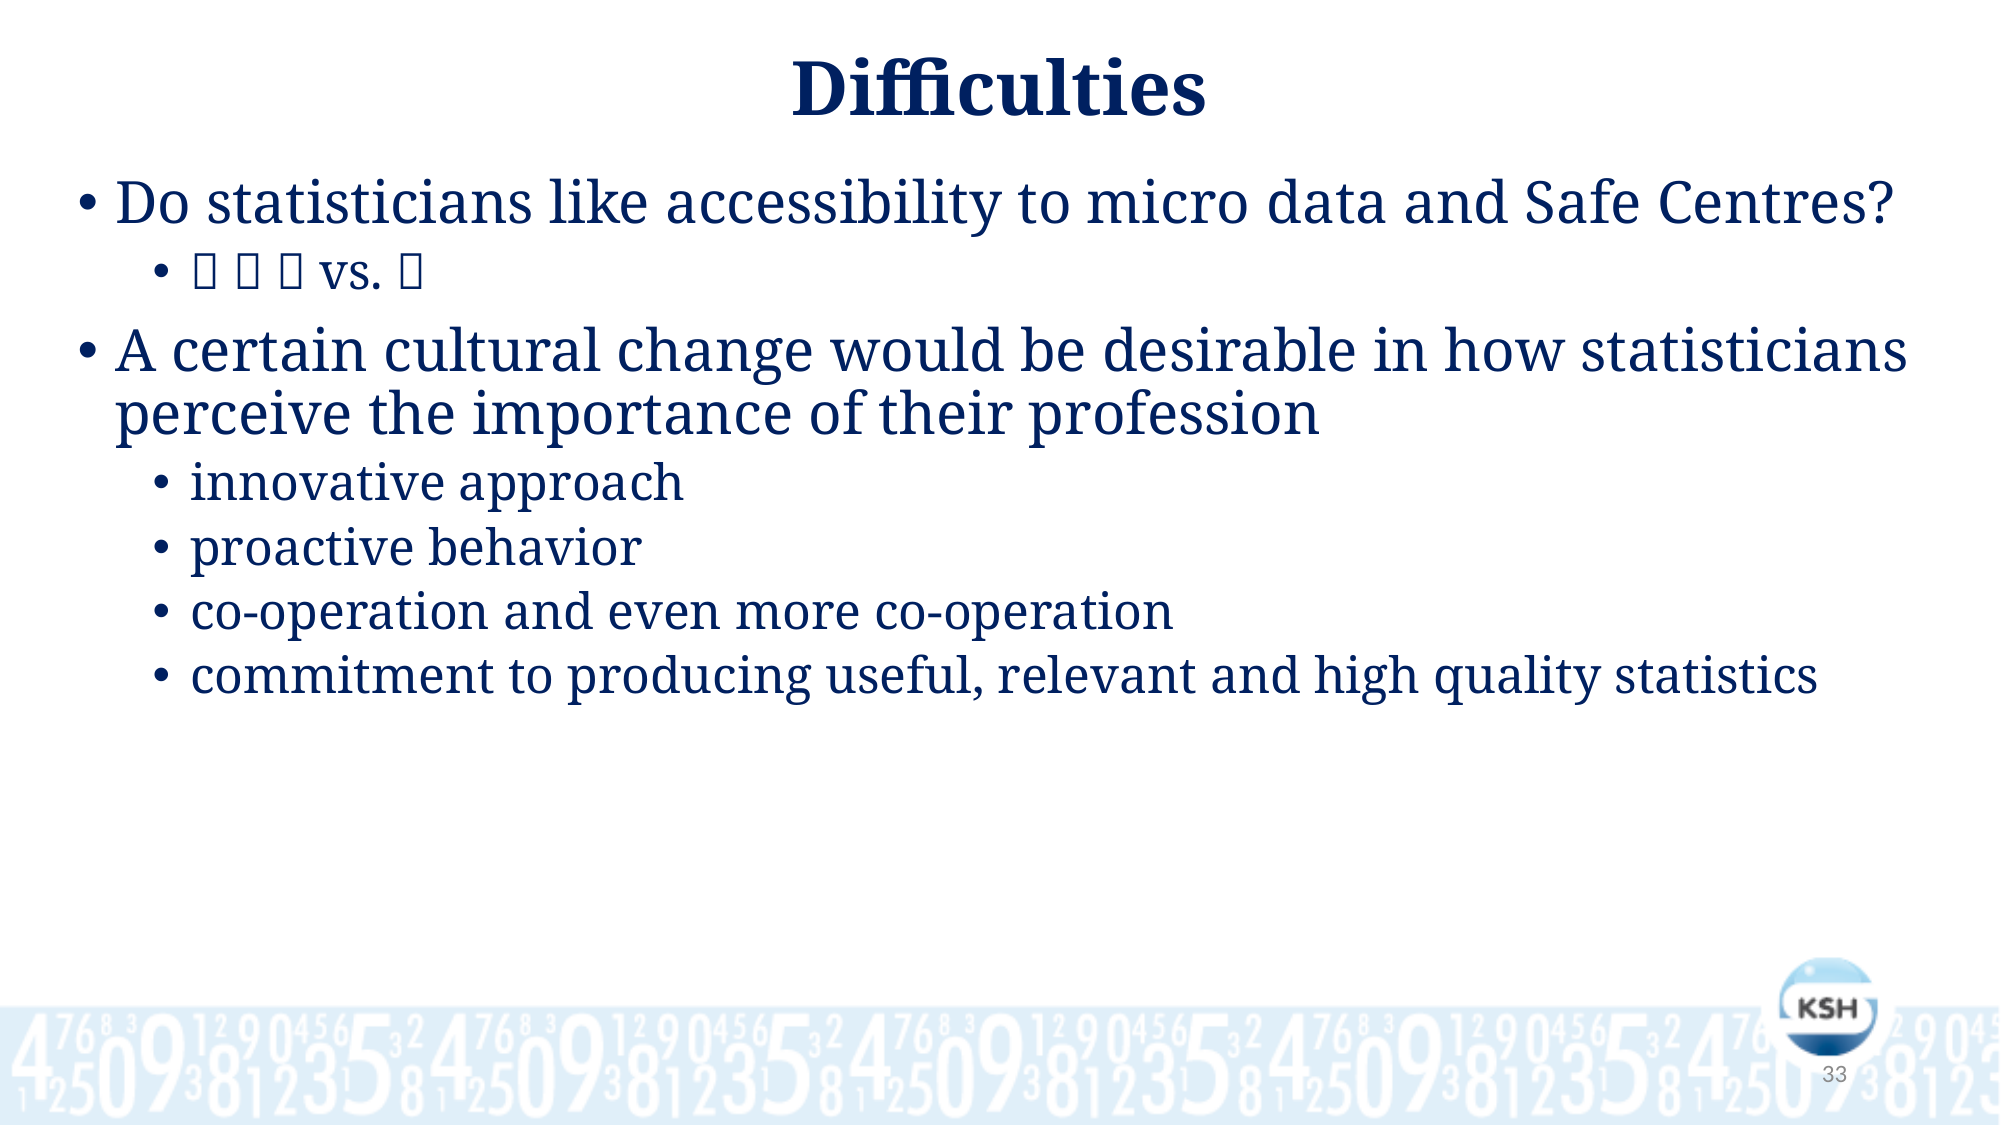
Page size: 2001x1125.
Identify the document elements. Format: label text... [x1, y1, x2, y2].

picture [0, 0, 2001, 1125]
slide_number 33 [1412, 1042, 1863, 1103]
text_box Difficulties [0, 33, 2000, 138]
list Do statisticians like accessibility to micro data and Safe Centres?    vs.  A certain cultural change would be desirable in how statisticians perceive the importance of their profession innovative approach proactive behavior co-operation and even more co-operation commitment to producing useful, relevant and high quality statistics [62, 165, 1930, 1014]
